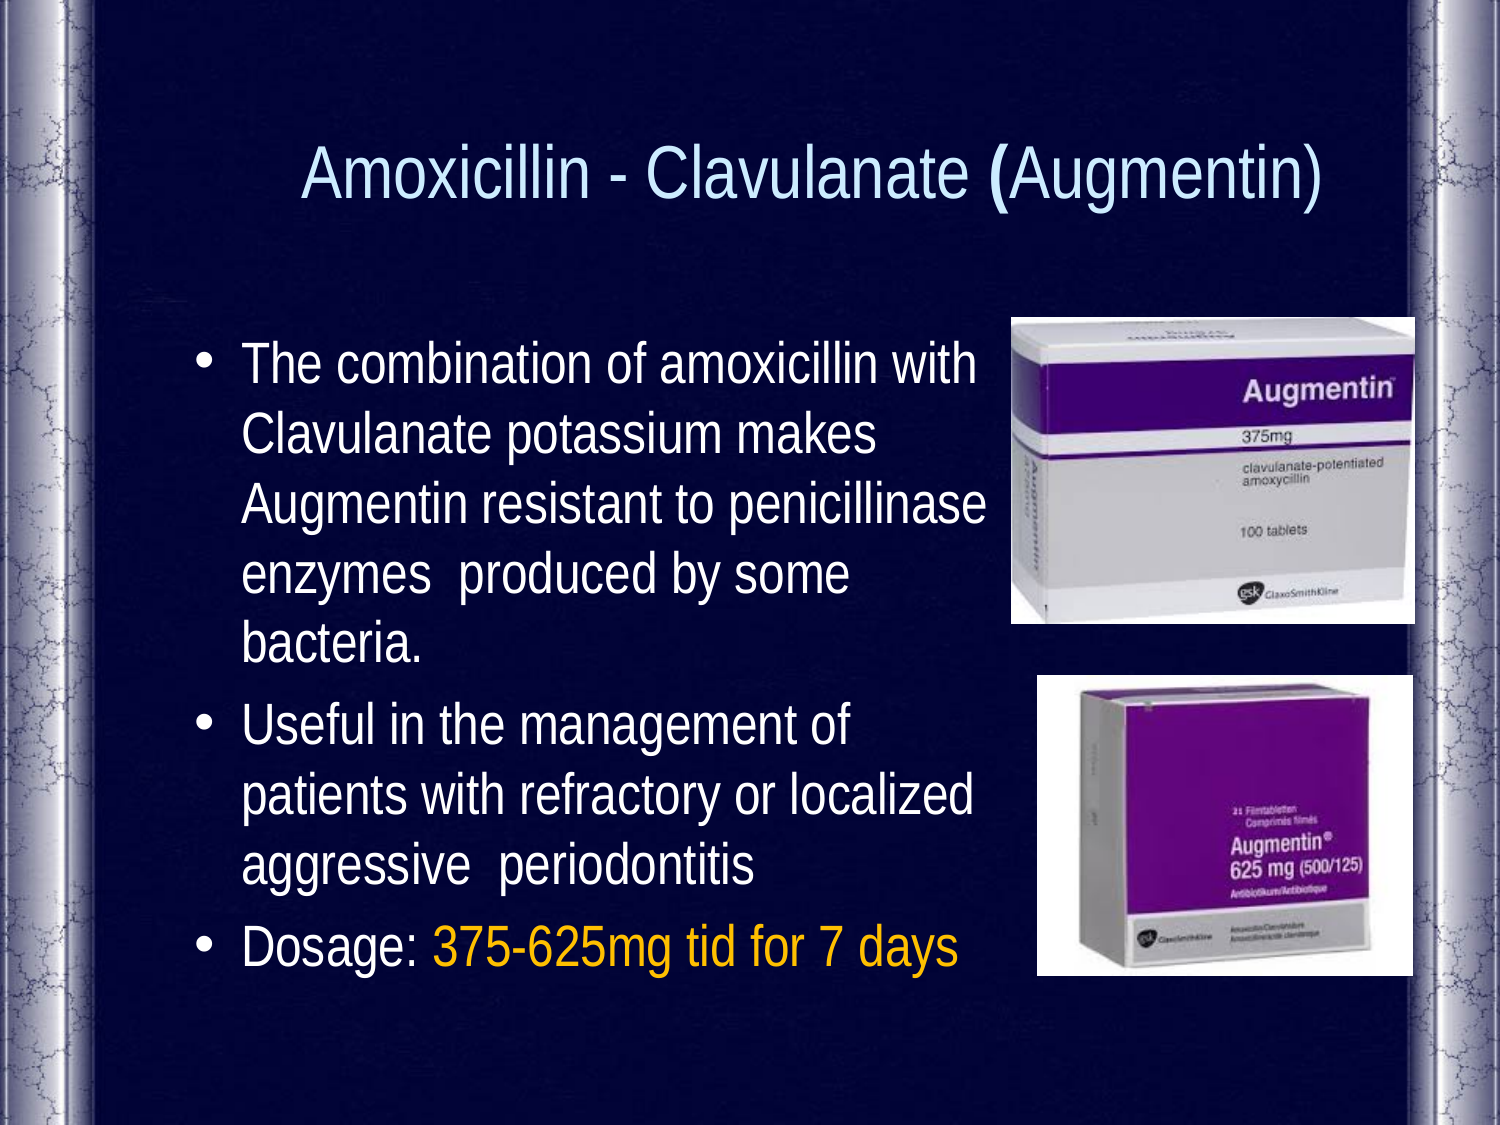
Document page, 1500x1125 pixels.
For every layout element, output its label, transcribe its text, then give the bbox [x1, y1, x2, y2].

list The combination of amoxicillin with Clavulanate potassium makes Augmentin resistant to penicillinase enzymes produced by some bacteria. Useful in the management of patients with refractory or localized aggressive periodontitis Dosage: 375-625mg tid for 7 days [103, 316, 1013, 826]
title Amoxicillin - Clavulanate (Augmentin) [213, 97, 1413, 239]
picture [0, 0, 1500, 1125]
